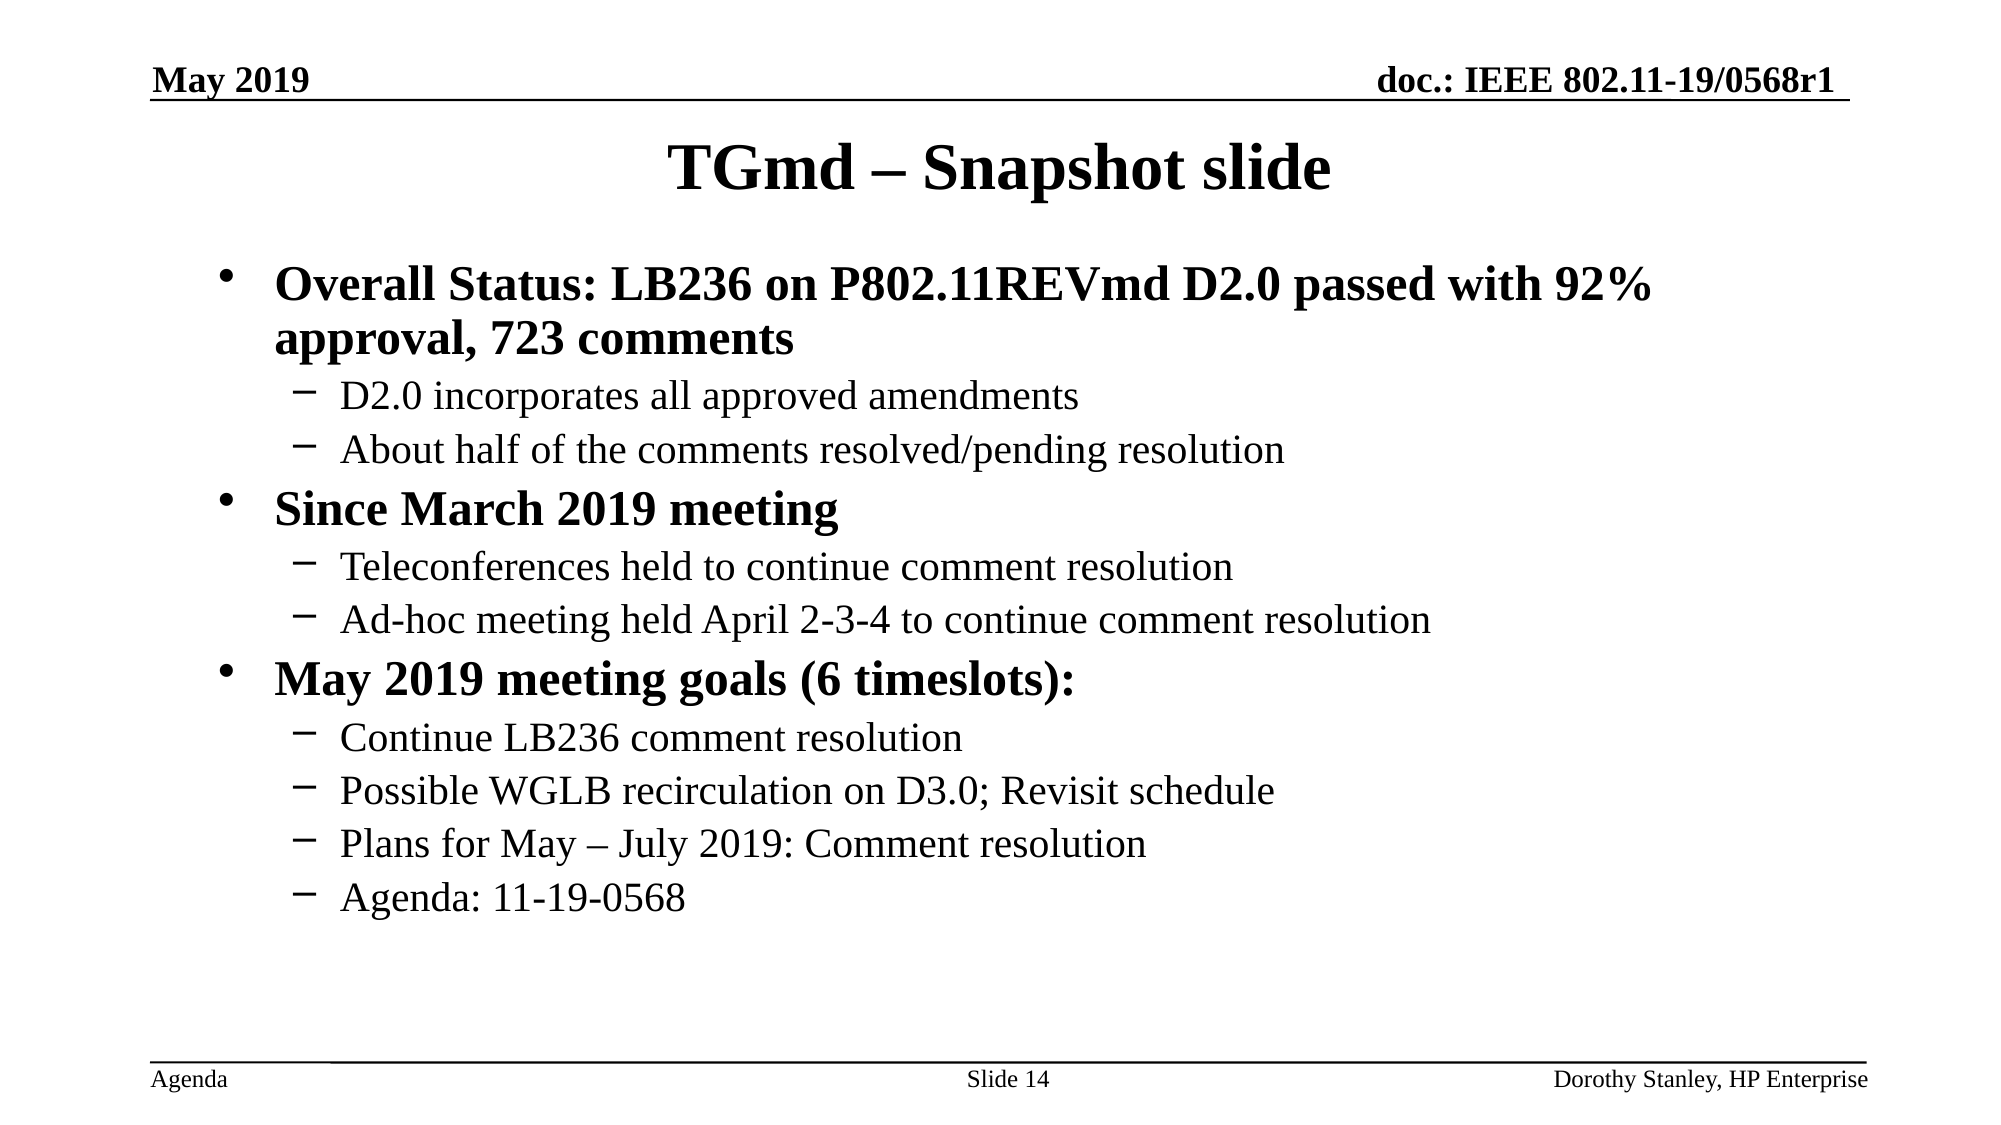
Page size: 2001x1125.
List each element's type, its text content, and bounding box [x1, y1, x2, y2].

footer Dorothy Stanley, HP Enterprise [1549, 1062, 1869, 1093]
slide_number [152, 54, 567, 100]
slide_number Slide 14 [966, 1062, 1051, 1093]
list Overall Status: LB236 on P802.11REVmd D2.0 passed with 92% approval, 723 comments D2.0 incorporates all approved amendments About half of the comments resolved/pending resolution Since March 2019 meeting Teleconferences held to continue comment resolution Ad-hoc meeting held April 2-3-4 to continue comment resolution May 2019 meeting goals (6 timeslots): Continue LB236 comment resolution Possible WGLB recirculation on D3.0; Revisit schedule Plans for May – July 2019: Comment resolution Agenda: 11-19-0568 [203, 249, 1700, 1000]
title TGmd – Snapshot slide [362, 75, 1638, 249]
